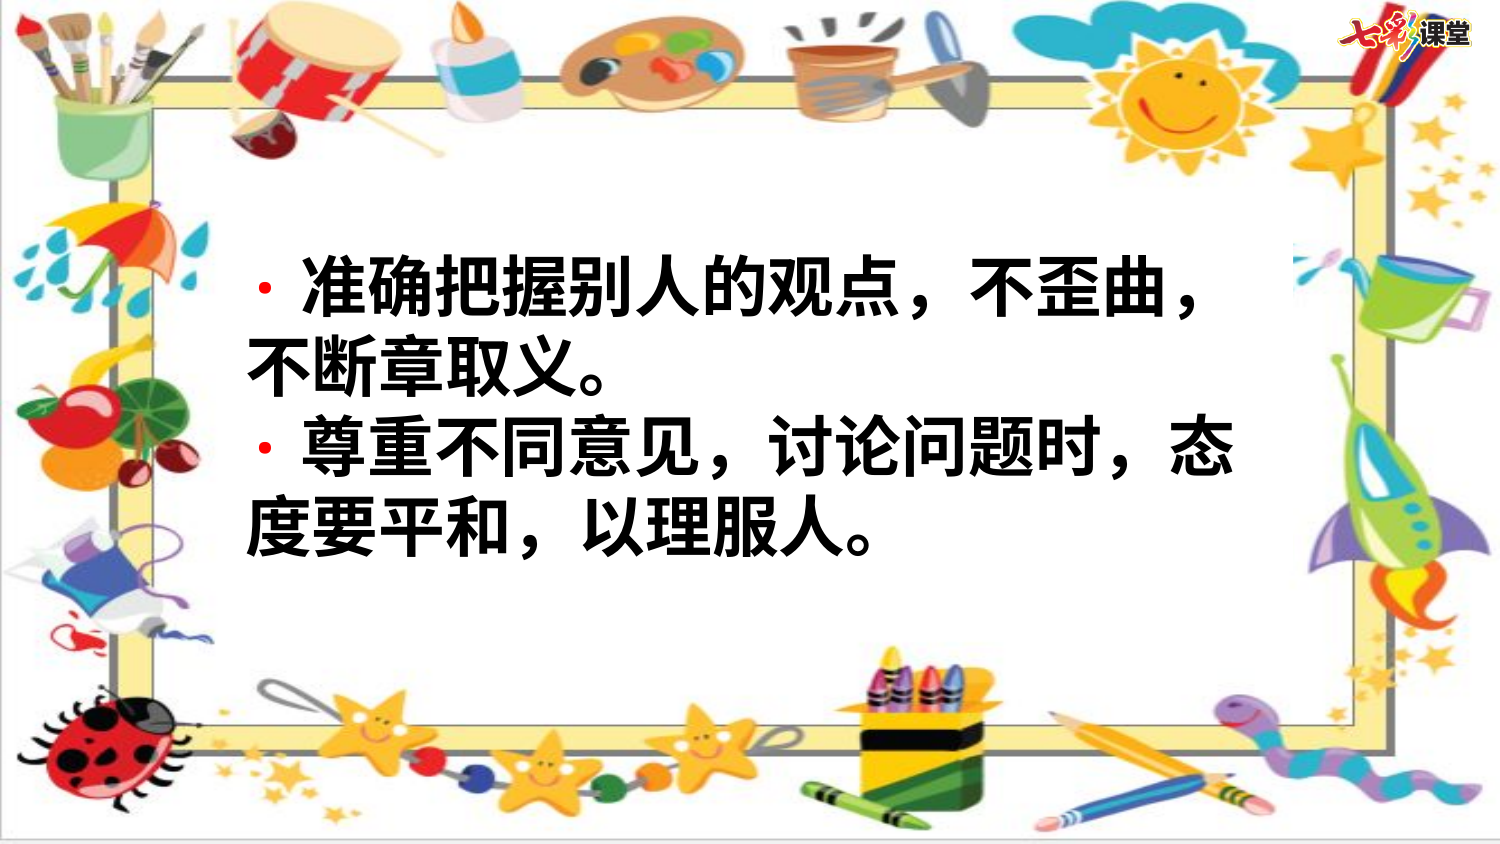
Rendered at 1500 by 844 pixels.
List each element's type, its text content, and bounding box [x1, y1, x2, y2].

text_box ·准确把握别人的观点，不歪曲，不断章取义。 ·尊重不同意见，讨论问题时，态度要平和，以理服人。 [230, 237, 1294, 572]
picture [0, 0, 1500, 844]
